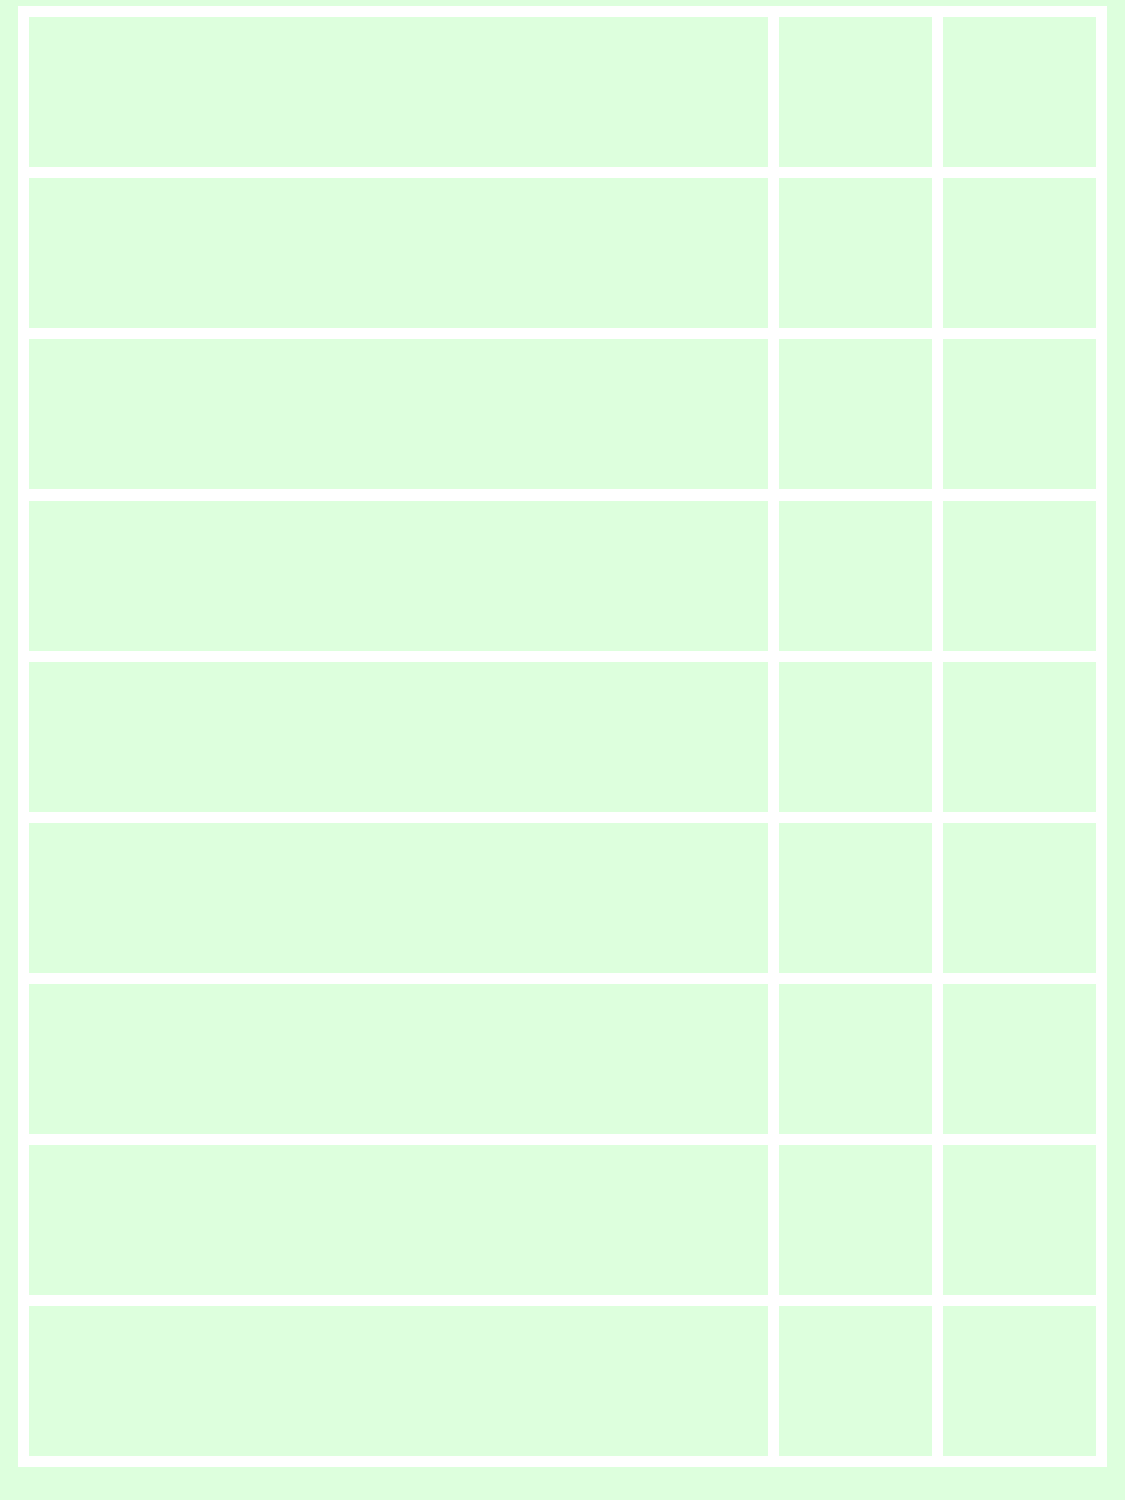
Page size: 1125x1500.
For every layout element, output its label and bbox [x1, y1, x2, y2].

table_header [779, 17, 932, 167]
table_cell [779, 501, 932, 651]
table_cell [779, 1145, 932, 1295]
table_cell [943, 339, 1096, 489]
table_cell [943, 662, 1096, 812]
table_cell [29, 823, 768, 973]
table_cell [29, 662, 768, 812]
table_header [943, 17, 1096, 167]
table_cell [943, 501, 1096, 651]
table_cell [29, 1145, 768, 1295]
table_cell [29, 1306, 768, 1456]
table_cell [943, 984, 1096, 1134]
table_cell [779, 662, 932, 812]
table_cell [779, 178, 932, 328]
table_cell [943, 1306, 1096, 1456]
table_cell [779, 823, 932, 973]
table_cell [779, 339, 932, 489]
table_cell [779, 984, 932, 1134]
table_cell [779, 1306, 932, 1456]
table_cell [29, 984, 768, 1134]
table_cell [943, 823, 1096, 973]
table_cell [29, 339, 768, 489]
table_cell [943, 178, 1096, 328]
table_header [29, 17, 768, 167]
table_cell [29, 178, 768, 328]
table_cell [29, 501, 768, 651]
table_cell [943, 1145, 1096, 1295]
